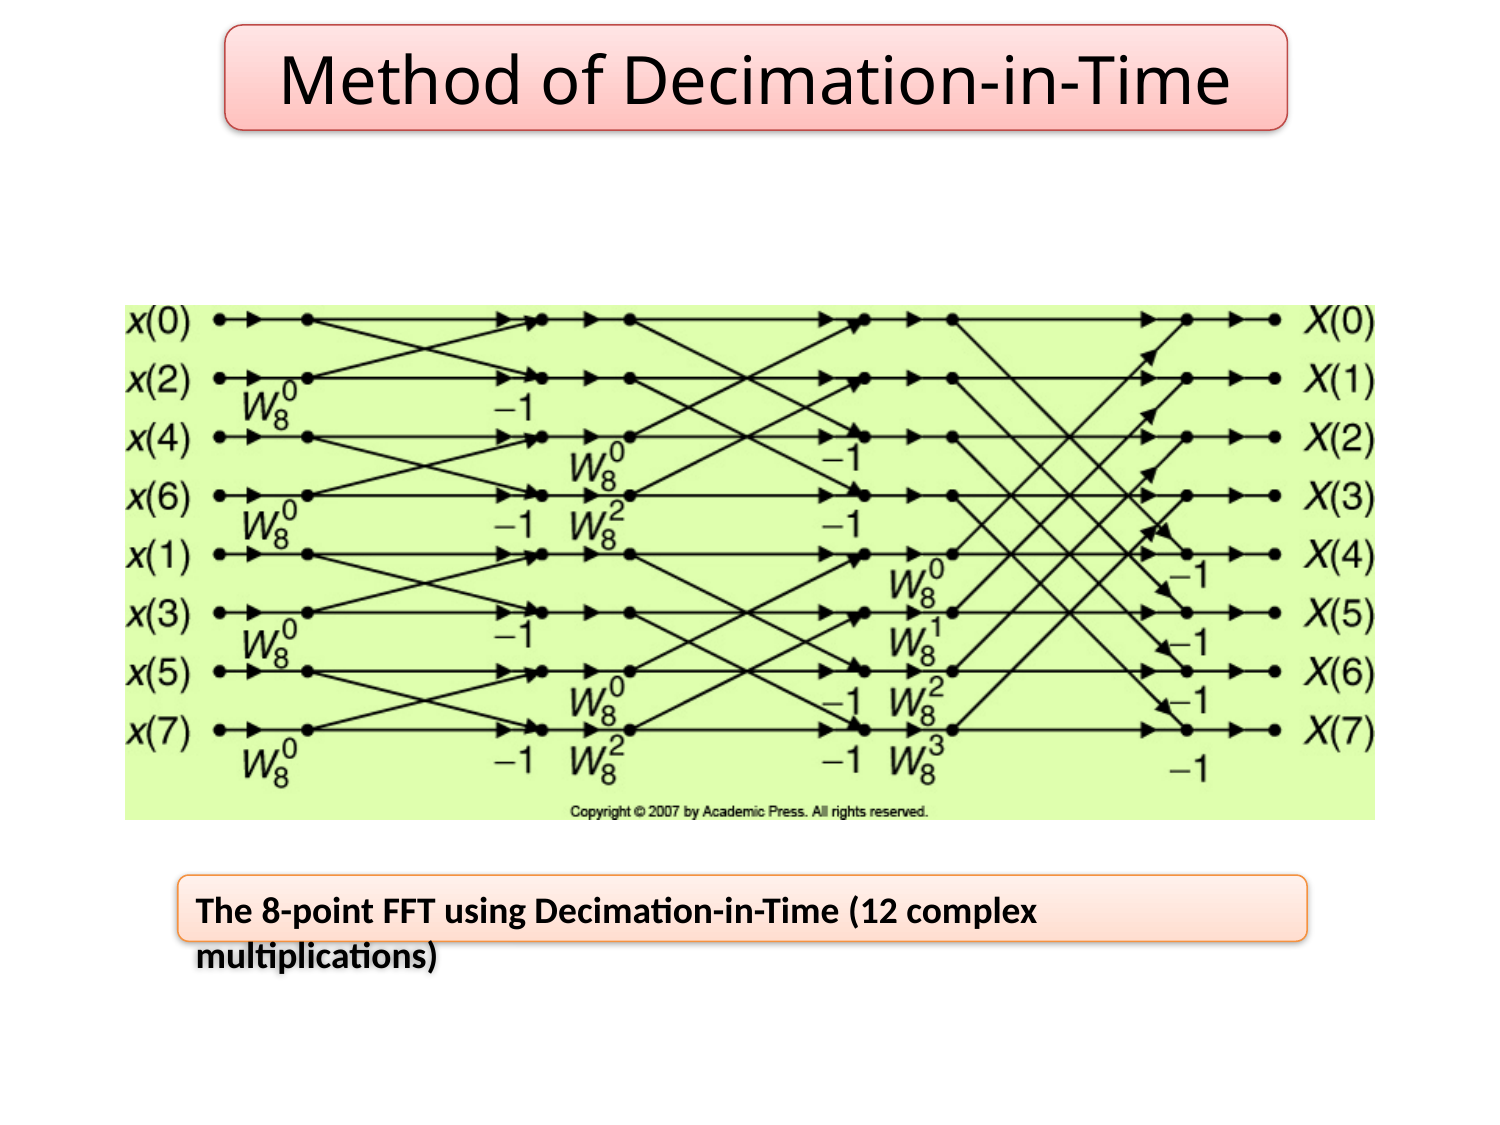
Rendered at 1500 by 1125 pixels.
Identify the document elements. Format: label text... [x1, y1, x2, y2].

picture [124, 305, 1376, 820]
text_box Method of Decimation-in-Time [224, 24, 1289, 131]
text_box The 8-point FFT using Decimation-in-Time (12 complex multiplications) [176, 874, 1308, 943]
